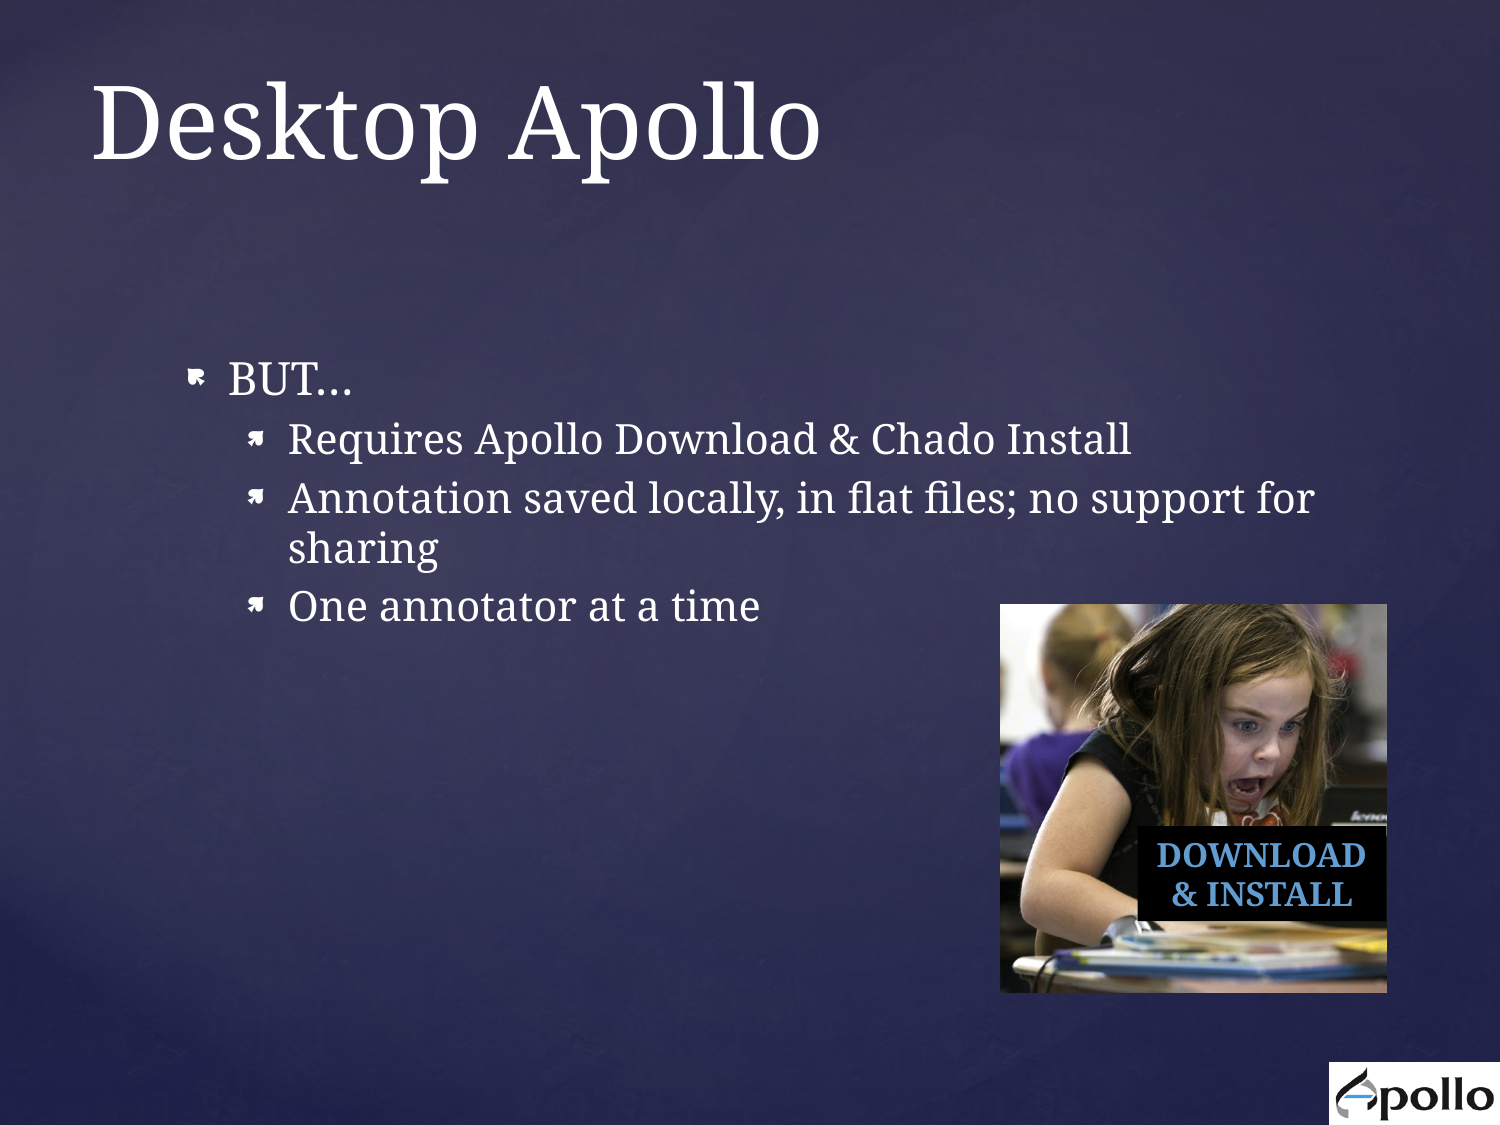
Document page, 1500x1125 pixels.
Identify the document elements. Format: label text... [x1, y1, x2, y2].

list BUT… Requires Apollo Download & Chado Install Annotation saved locally, in flat files; no support for sharing One annotator at a time [167, 277, 1430, 702]
picture [1000, 603, 1387, 994]
picture [1328, 1062, 1500, 1125]
title Desktop Apollo [75, 37, 1313, 188]
